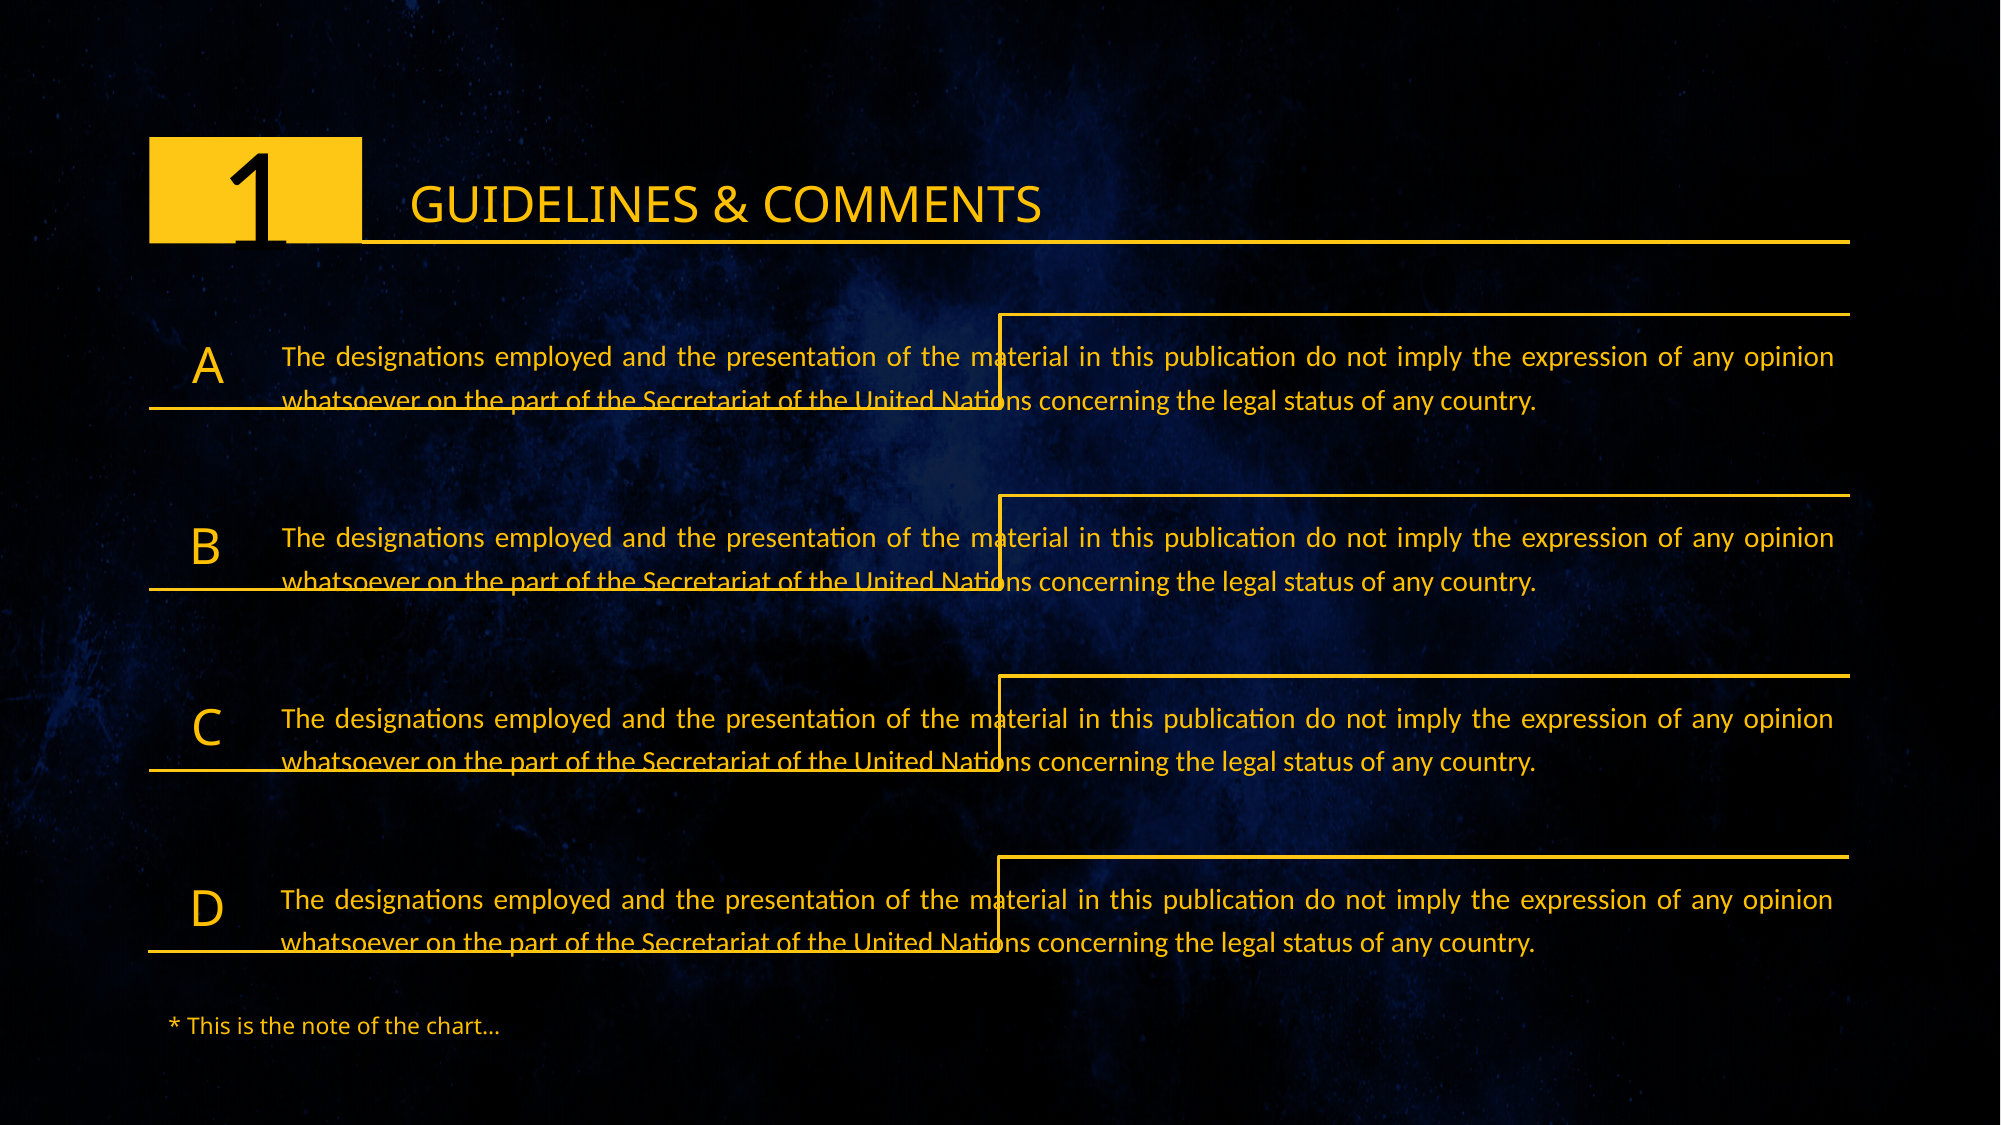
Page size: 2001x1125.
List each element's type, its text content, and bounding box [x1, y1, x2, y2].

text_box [149, 314, 1851, 425]
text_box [149, 136, 1851, 244]
picture [0, 0, 2001, 1125]
text_box * This is the note of the chart… [153, 1003, 516, 1047]
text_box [149, 494, 1851, 606]
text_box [147, 856, 1850, 968]
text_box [148, 675, 1851, 787]
